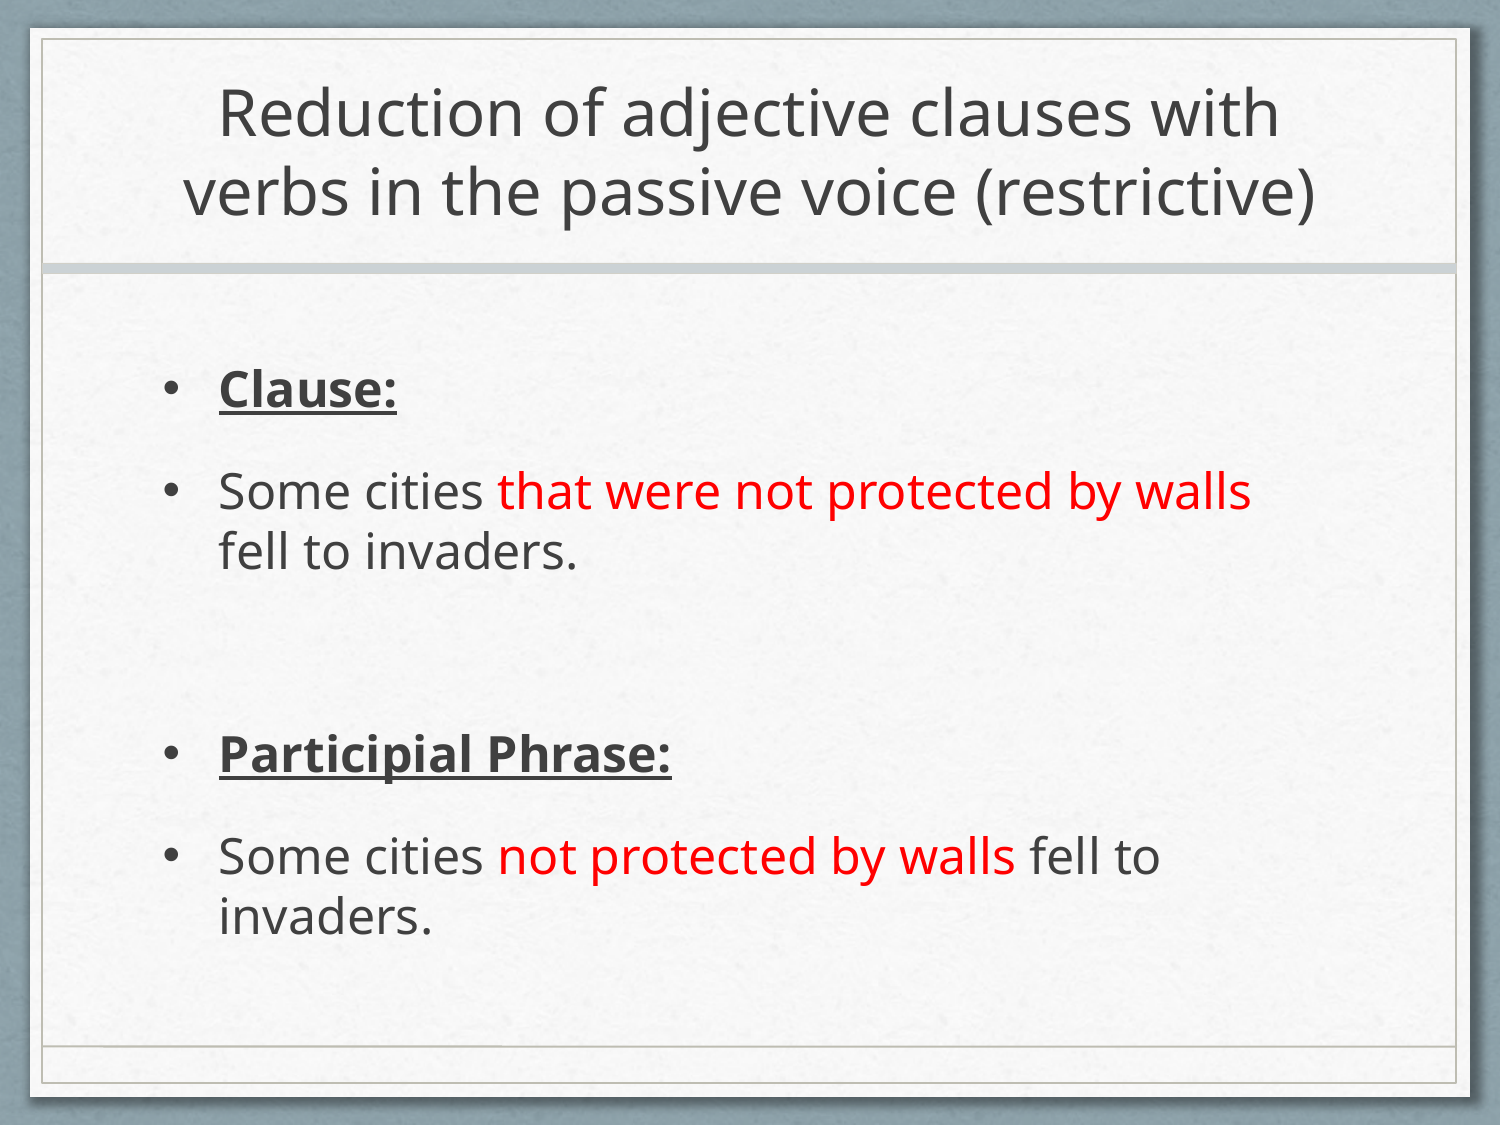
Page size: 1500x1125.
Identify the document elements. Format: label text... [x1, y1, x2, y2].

picture [30, 28, 1470, 1097]
list Clause: Some cities that were not protected by walls fell to invaders. Participial Phrase: Some cities not protected by walls fell to invaders. [147, 350, 1353, 995]
title Reduction of adjective clauses with verbs in the passive voice (restrictive) [147, 40, 1353, 260]
